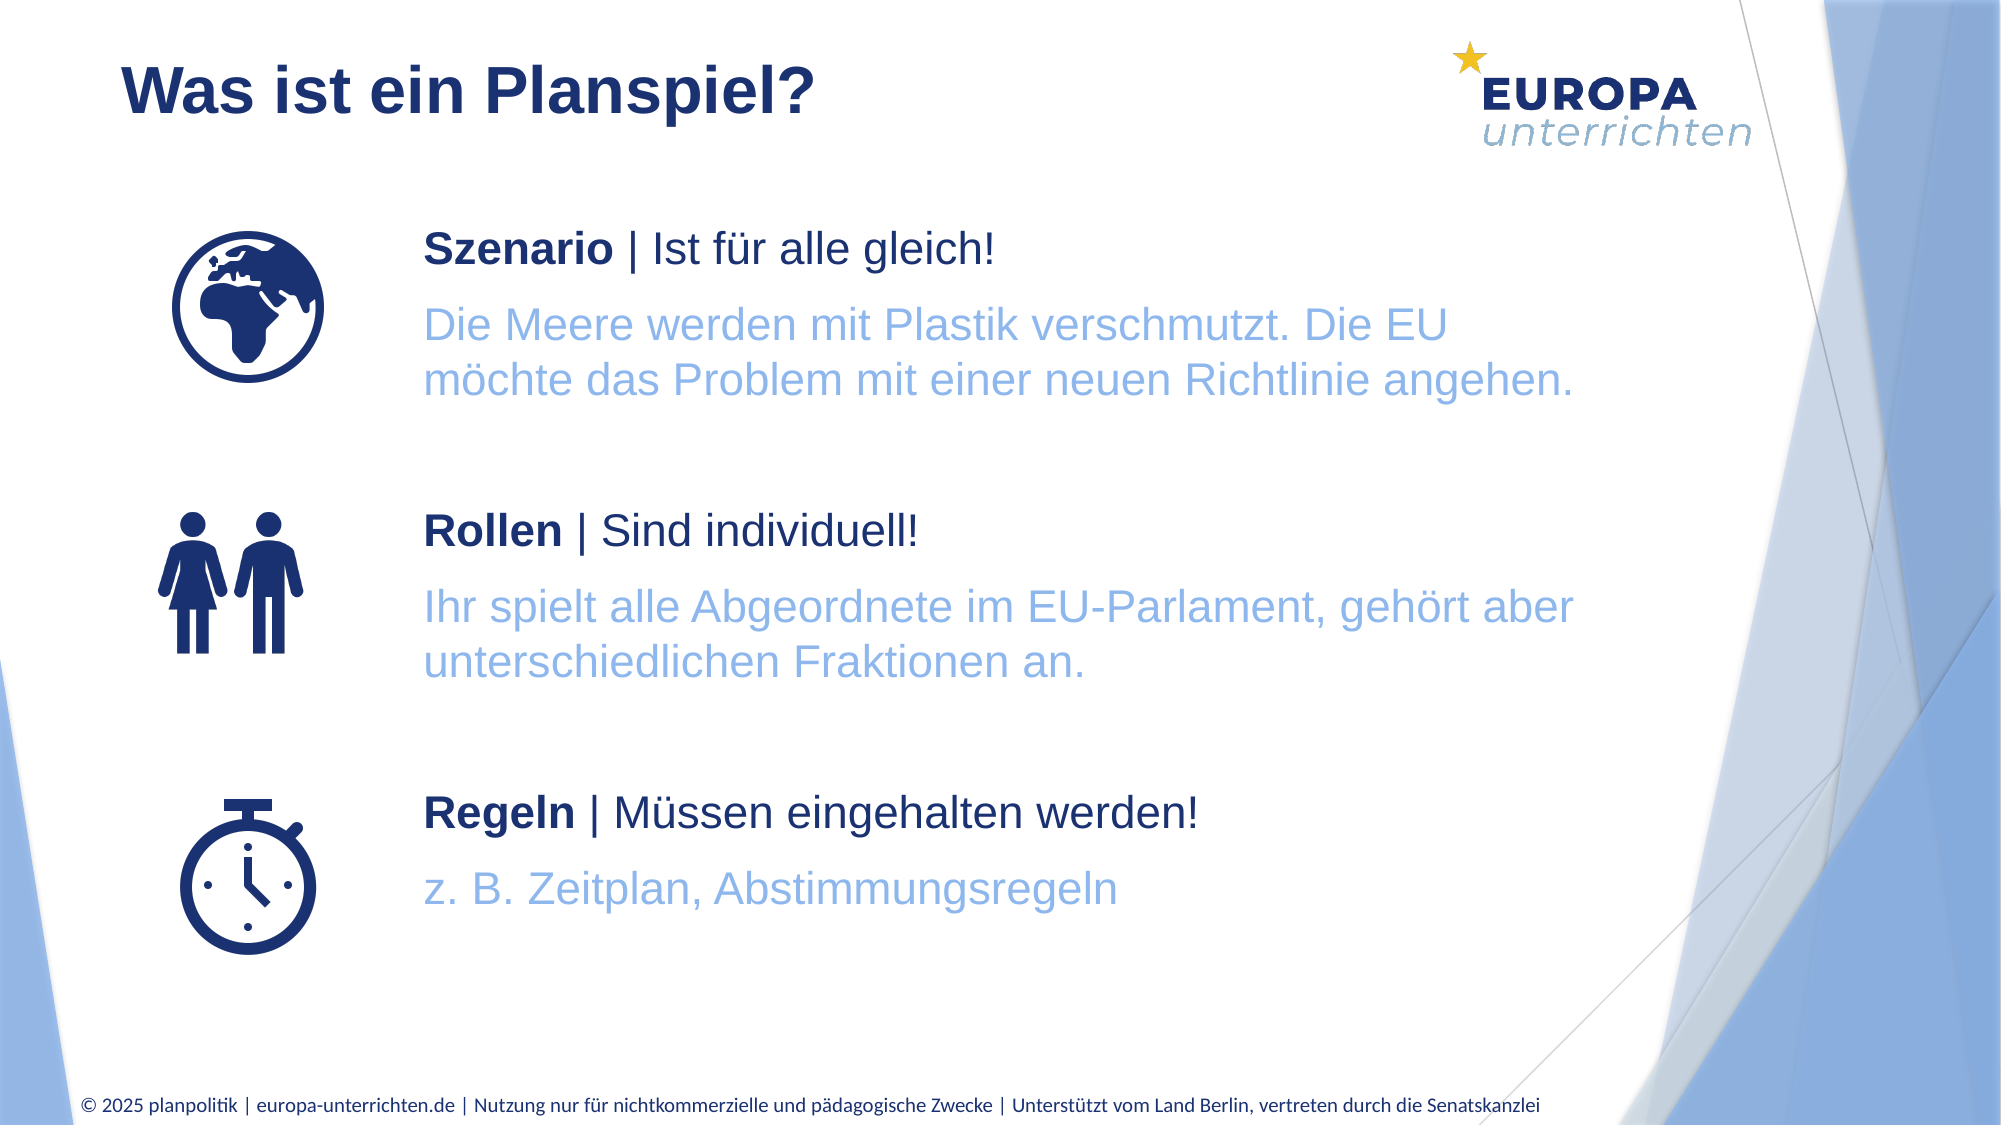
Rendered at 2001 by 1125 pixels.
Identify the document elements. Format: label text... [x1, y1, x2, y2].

picture [1422, 0, 1781, 187]
list Was ist ein Planspiel? [106, 39, 1473, 147]
picture [116, 506, 345, 658]
picture [152, 780, 345, 973]
list Szenario | Ist für alle gleich! Die Meere werden mit Plastik verschmutzt. Die EU möchte das Problem mit einer neuen Richtlinie angehen. Rollen | Sind individuell! Ihr spielt alle Abgeordnete im EU-Parlament, gehört aber unterschiedlichen Fraktionen an. Regeln | Müssen eingehalten werden! z. B. Zeitplan, Abstimmungsregeln [408, 211, 1592, 1035]
picture [152, 210, 345, 403]
